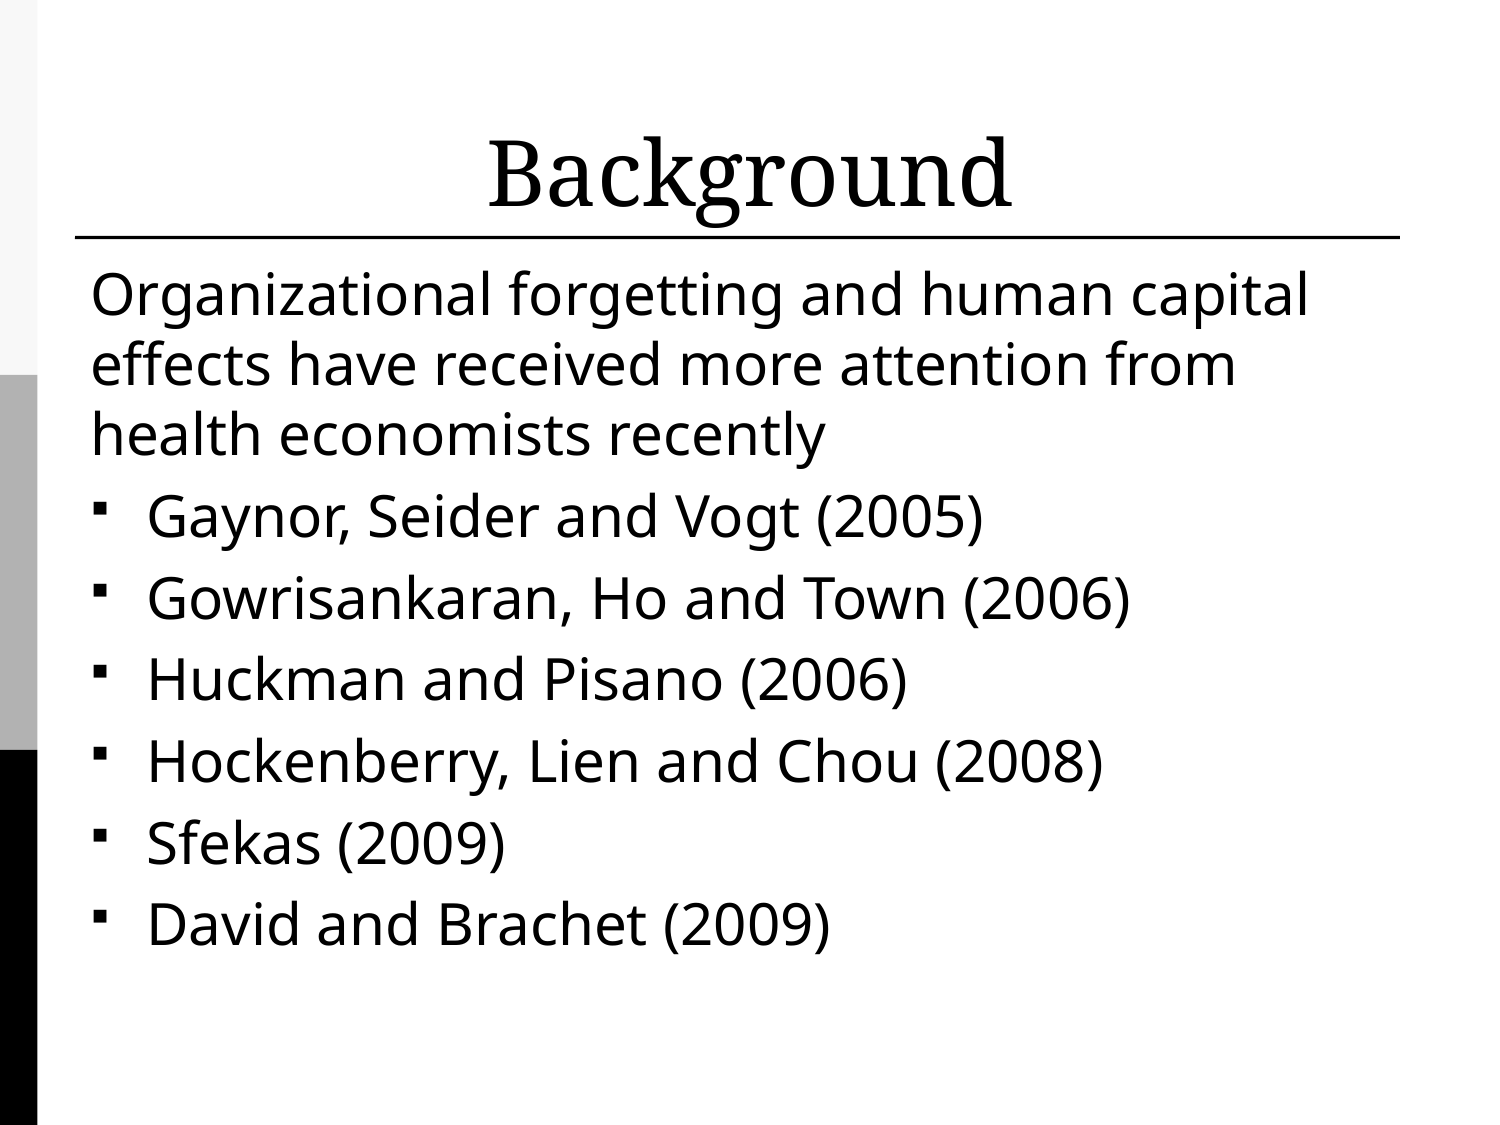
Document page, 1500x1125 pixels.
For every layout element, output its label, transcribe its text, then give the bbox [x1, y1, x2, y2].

title Background [74, 45, 1426, 233]
list Organizational forgetting and human capital effects have received more attention from health economists recently Gaynor, Seider and Vogt (2005) Gowrisankaran, Ho and Town (2006) Huckman and Pisano (2006) Hockenberry, Lien and Chou (2008) Sfekas (2009) David and Brachet (2009) [74, 249, 1426, 1069]
